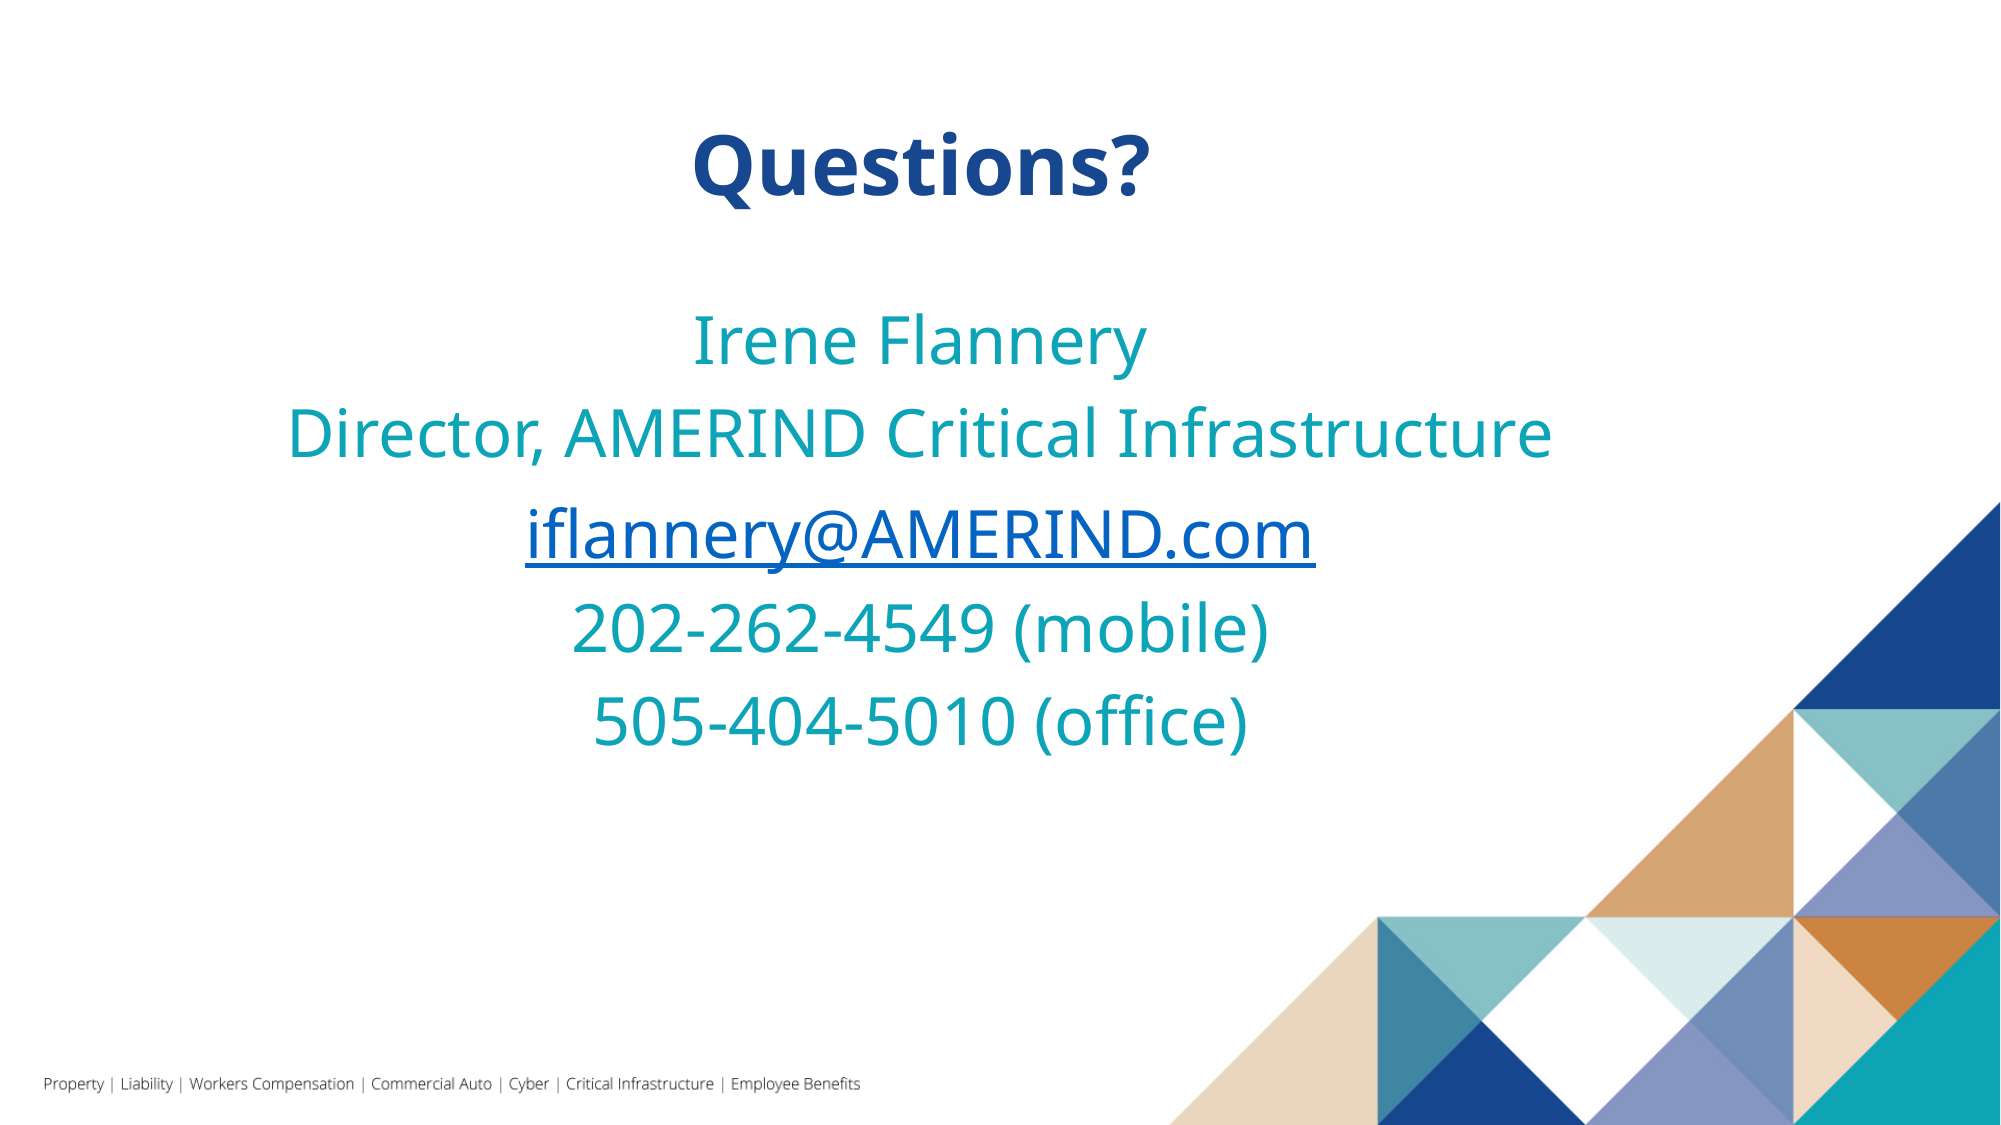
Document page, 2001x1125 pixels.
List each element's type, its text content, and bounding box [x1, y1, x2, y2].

list Irene Flannery Director, AMERIND Critical Infrastructure iflannery@AMERIND.com 202-262-4549 (mobile) 505-404-5010 (office) [58, 299, 1784, 1014]
picture [0, 0, 2001, 1125]
title Questions? [58, 59, 1784, 278]
